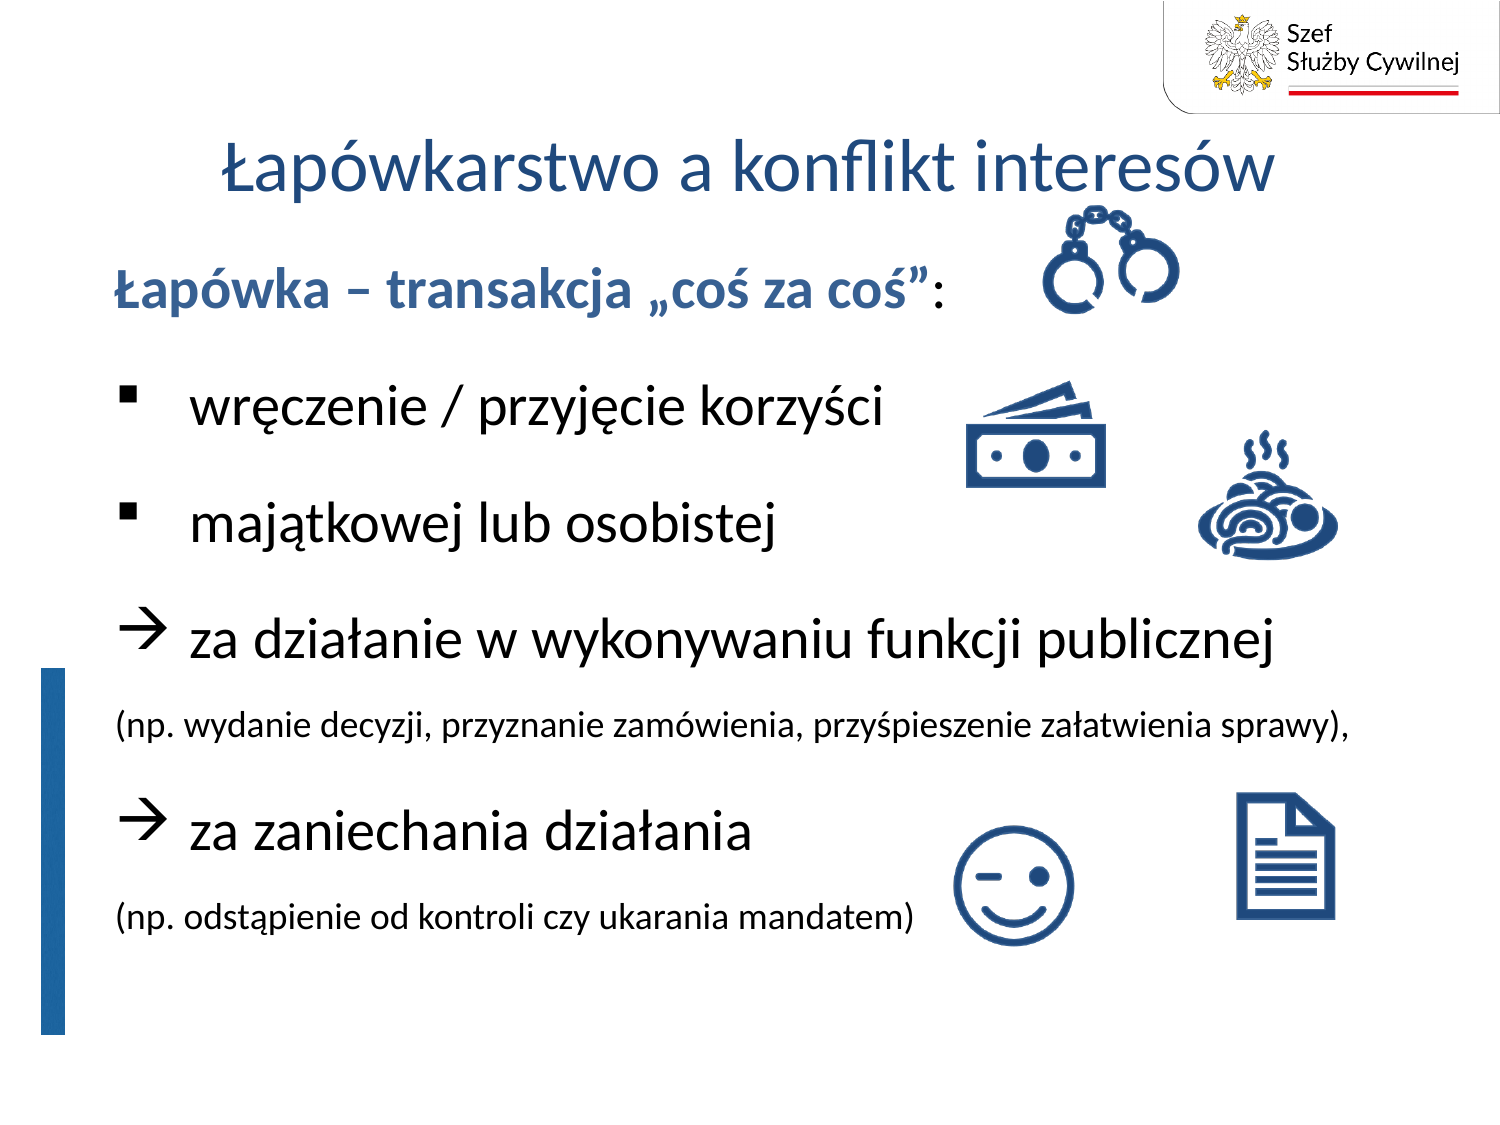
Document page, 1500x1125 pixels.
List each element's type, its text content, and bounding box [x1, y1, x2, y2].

picture [938, 810, 1090, 961]
list Łapówka – transakcja „coś za coś”: wręczenie / przyjęcie korzyści majątkowej lub osobistej za działanie w wykonywaniu funkcji publicznej (np. wydanie decyzji, przyznanie zamówienia, przyśpieszenie załatwienia sprawy), za zaniechania działania (np. odstąpienie od kontroli czy ukarania mandatem) [100, 208, 1400, 988]
picture [1192, 418, 1343, 570]
picture [1210, 779, 1361, 931]
picture [1163, 0, 1500, 114]
picture [41, 668, 65, 1035]
picture [1035, 184, 1186, 335]
picture [960, 360, 1111, 512]
title Łapówkarstwo a konflikt interesów [99, 108, 1399, 234]
